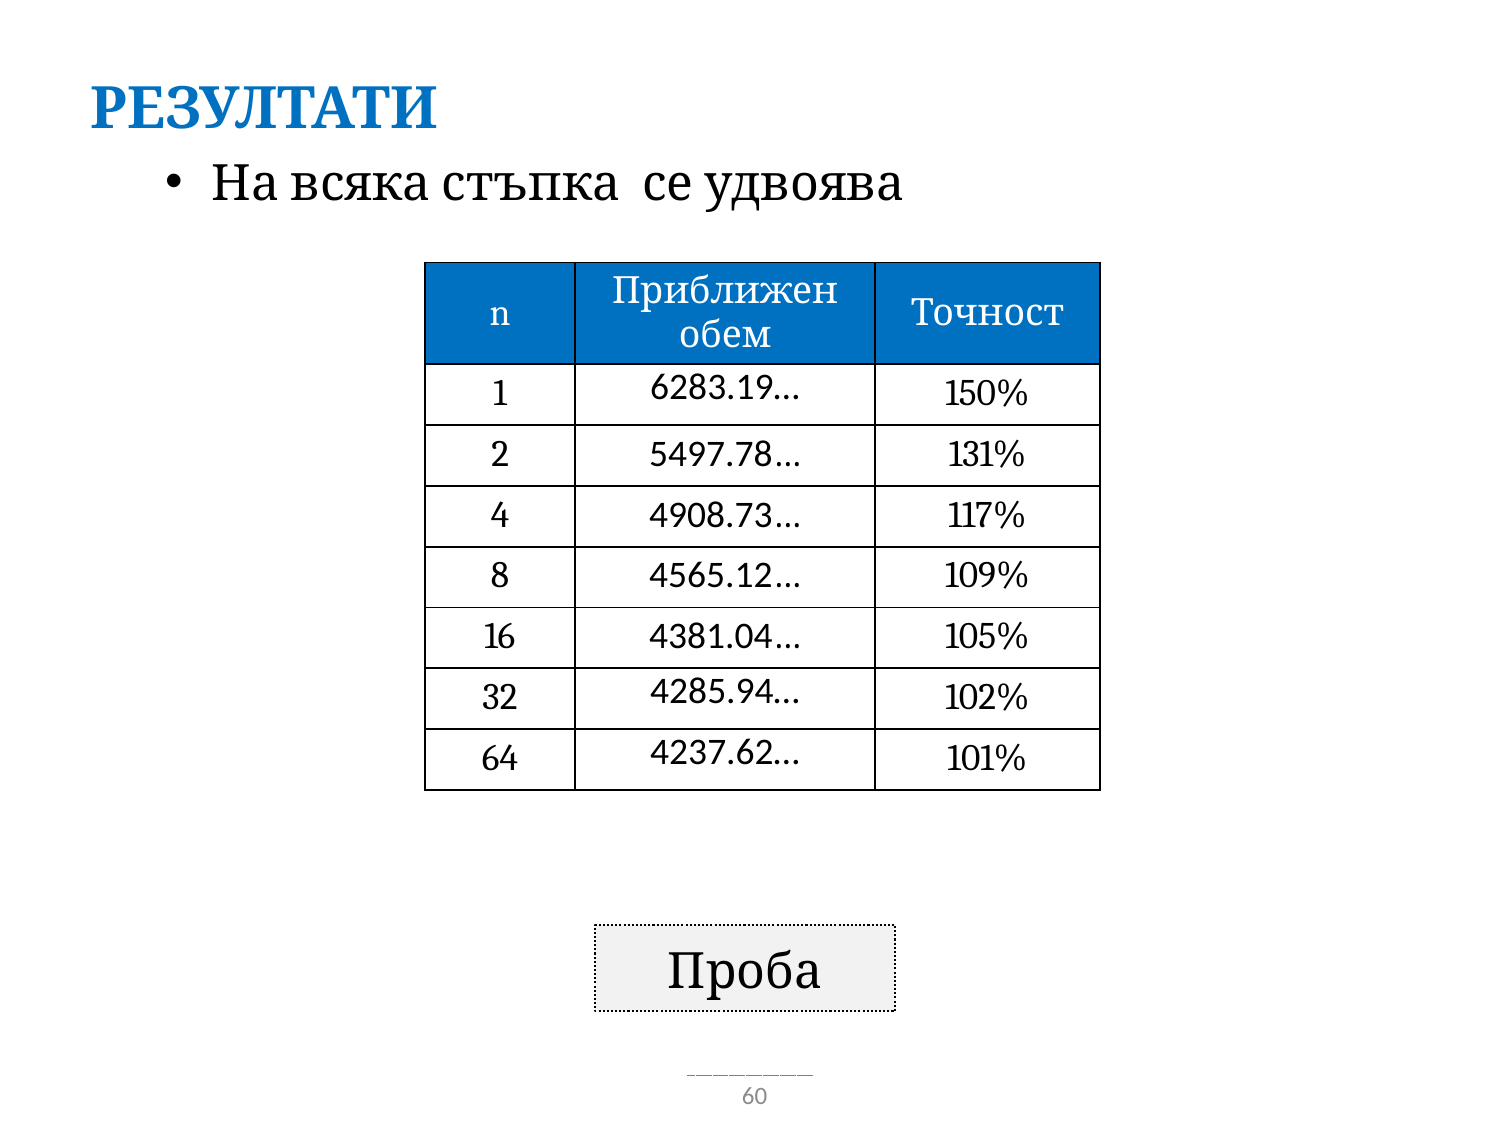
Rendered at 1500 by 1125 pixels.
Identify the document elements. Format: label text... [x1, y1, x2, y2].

table_cell 105% [876, 608, 1099, 667]
table_cell 1 [426, 365, 574, 424]
table_cell 117% [876, 487, 1099, 546]
table_cell 64 [426, 730, 574, 789]
table_cell 4 [426, 487, 574, 546]
table_header Точност [876, 263, 1099, 363]
table_cell 2 [426, 426, 574, 485]
table_cell 8 [426, 548, 574, 607]
table_cell 6283.19… [576, 365, 874, 424]
table_cell 4565.12… [576, 548, 874, 607]
table_cell 4237.62… [576, 730, 874, 789]
table_cell 109% [876, 548, 1099, 607]
table_cell 102% [876, 669, 1099, 728]
table_header n [426, 263, 574, 363]
table_cell 5497.78… [576, 426, 874, 485]
table_cell 32 [426, 669, 574, 728]
table_cell 16 [426, 608, 574, 667]
table_header Приближен обем [576, 263, 874, 363]
text_box Проба [593, 923, 897, 1013]
table_cell 4285.94… [576, 669, 874, 728]
table_cell 4908.73… [576, 487, 874, 546]
table_cell 131% [876, 426, 1099, 485]
table_cell 4381.04… [576, 608, 874, 667]
table_cell 101% [876, 730, 1099, 789]
slide_number 60 [579, 1065, 930, 1125]
table_cell 150% [876, 365, 1099, 424]
